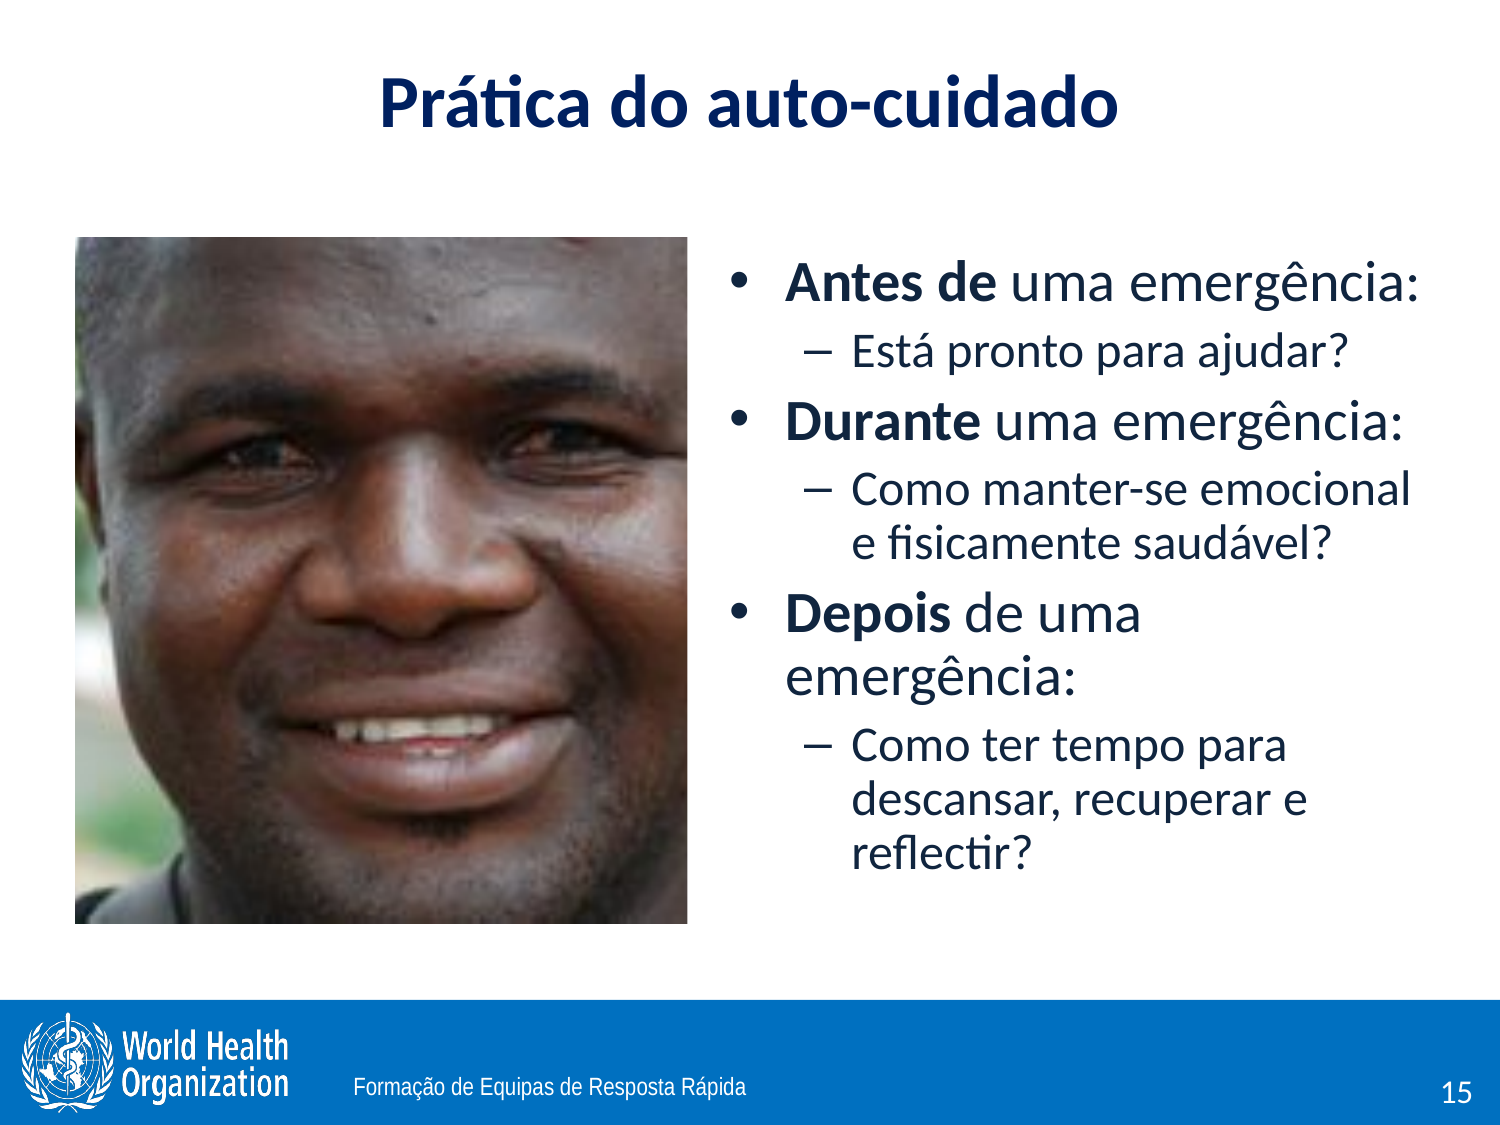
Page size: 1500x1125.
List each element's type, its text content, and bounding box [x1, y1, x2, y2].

title Prática do auto-cuidado [75, 45, 1425, 233]
picture [21, 1012, 288, 1113]
list Antes de uma emergência: Está pronto para ajudar? Durante uma emergência: Como manter-se emocional e fisicamente saudável? Depois de uma emergência: Como ter tempo para descansar, recuperar e reflectir? [714, 243, 1440, 988]
picture [74, 237, 688, 925]
